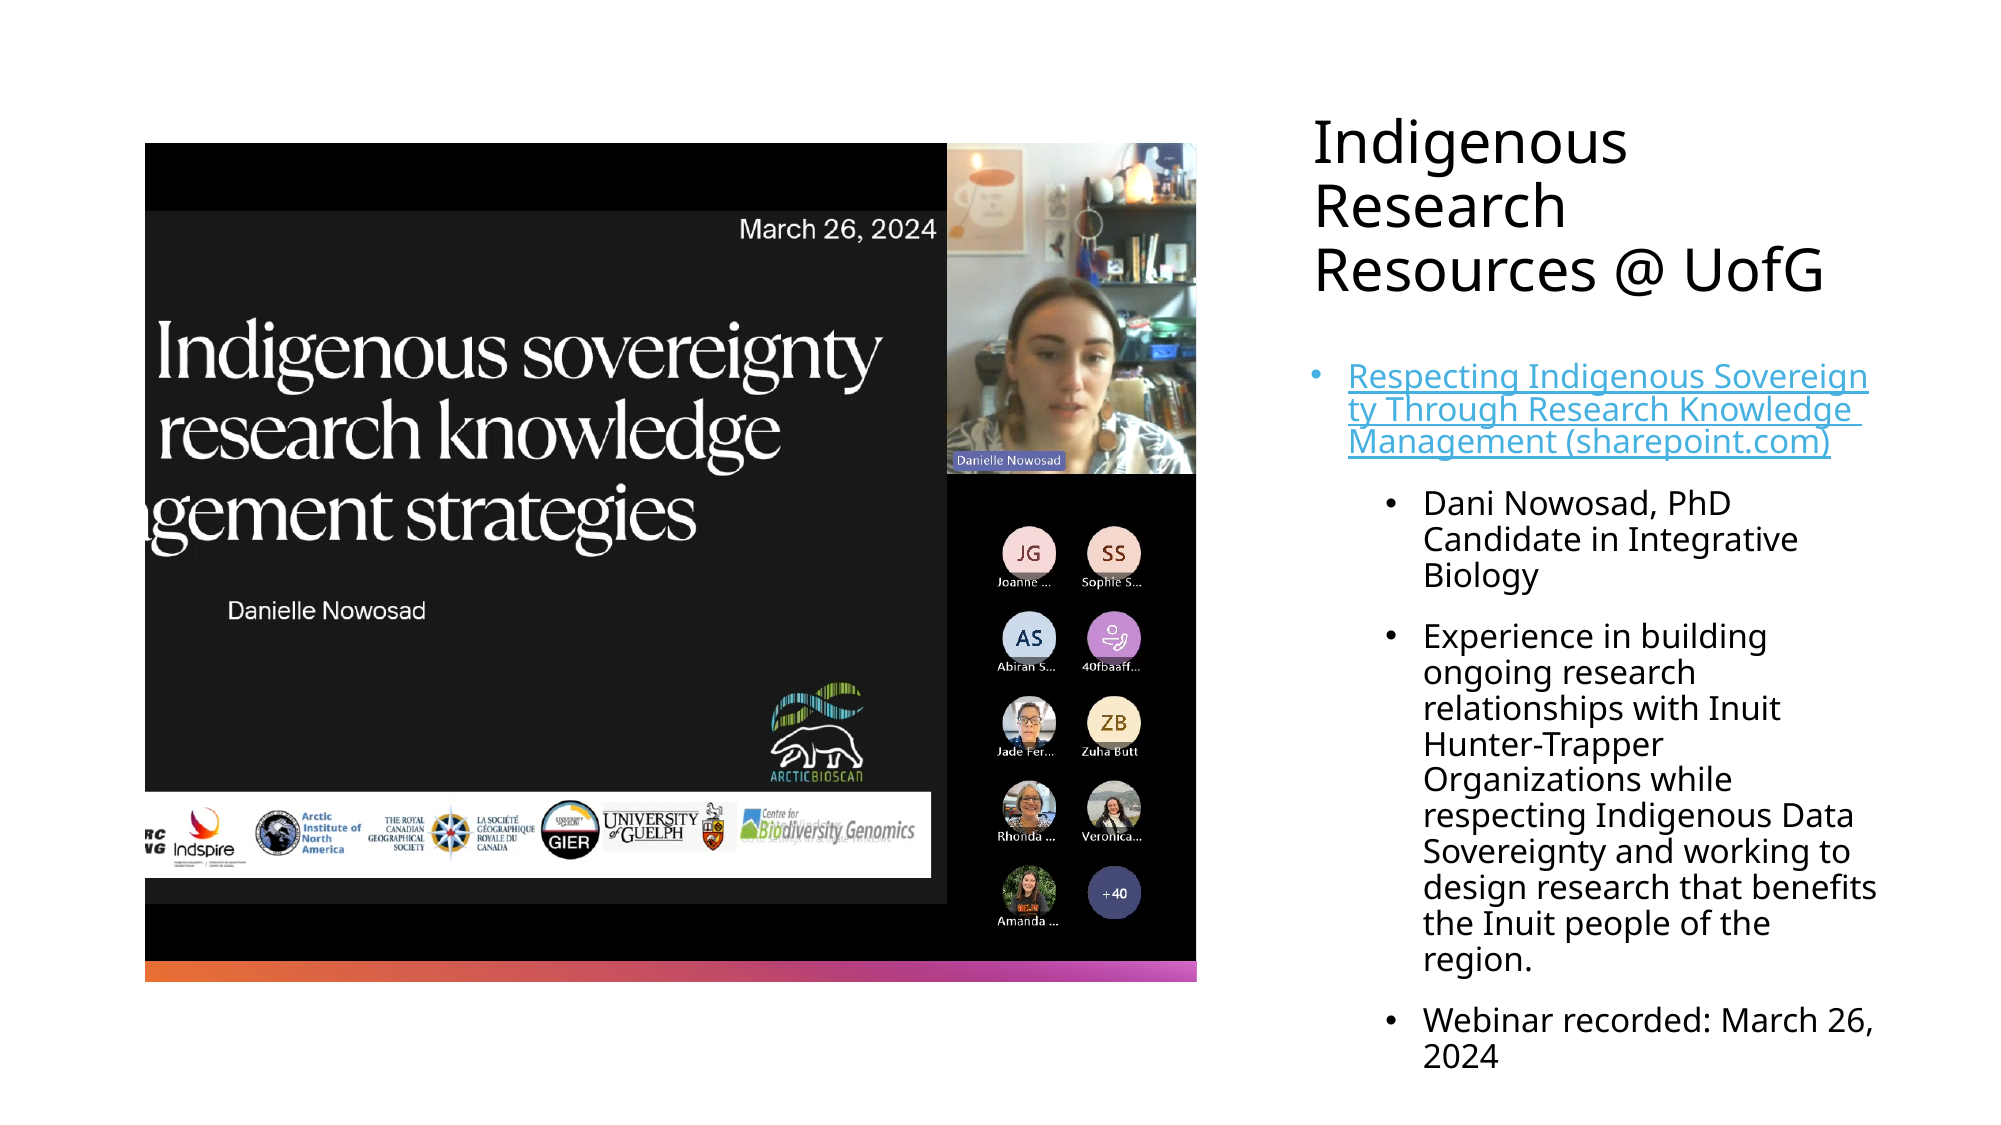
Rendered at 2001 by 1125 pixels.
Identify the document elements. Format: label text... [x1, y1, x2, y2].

text_box Respecting Indigenous Sovereignty Through Research Knowledge Management (sharepoint.com) Dani Nowosad, PhD Candidate in Integrative Biology Experience in building ongoing research relationships with Inuit Hunter-Trapper Organizations while respecting Indigenous Data Sovereignty and working to design research that benefits the Inuit people of the region. Webinar recorded: March 26, 2024 [1276, 348, 1895, 914]
title Indigenous Research Resources @ UofG [1298, 46, 1857, 312]
picture [144, 143, 1197, 960]
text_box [144, 960, 1197, 982]
